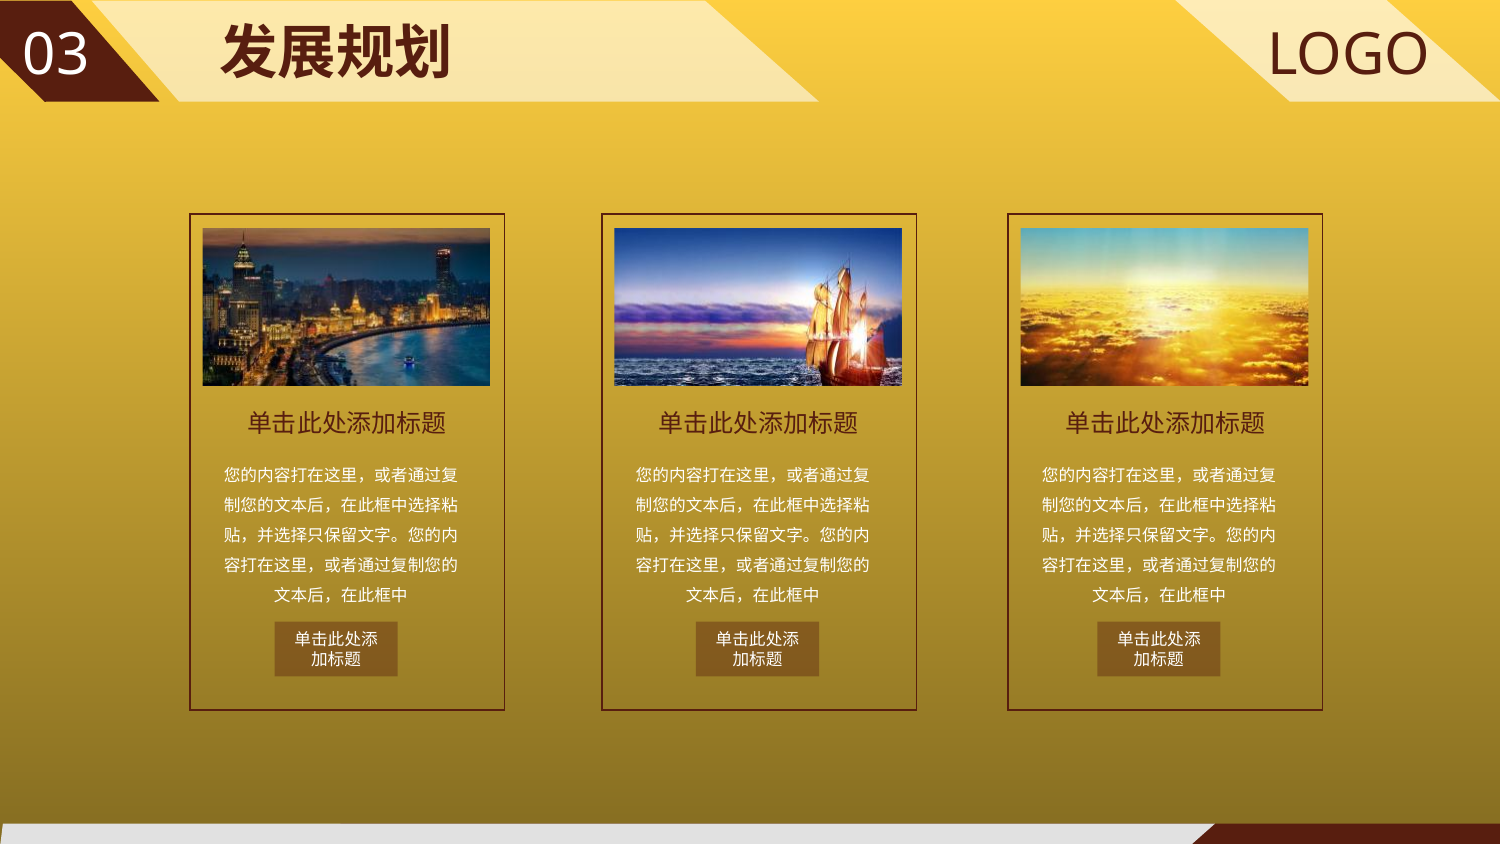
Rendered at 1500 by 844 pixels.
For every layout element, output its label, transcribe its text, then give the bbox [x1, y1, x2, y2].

text_box [35, 37, 162, 103]
text_box [1279, 50, 1500, 103]
text_box [89, 0, 822, 103]
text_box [189, 214, 505, 710]
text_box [1007, 214, 1323, 710]
text_box 发展规划 [204, 8, 468, 93]
text_box [0, 0, 80, 68]
text_box [1173, 0, 1398, 70]
text_box [1195, 822, 1500, 844]
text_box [601, 214, 917, 710]
text_box LOGO [1252, 8, 1445, 94]
text_box [0, 822, 1218, 844]
text_box 03 [8, 8, 105, 94]
